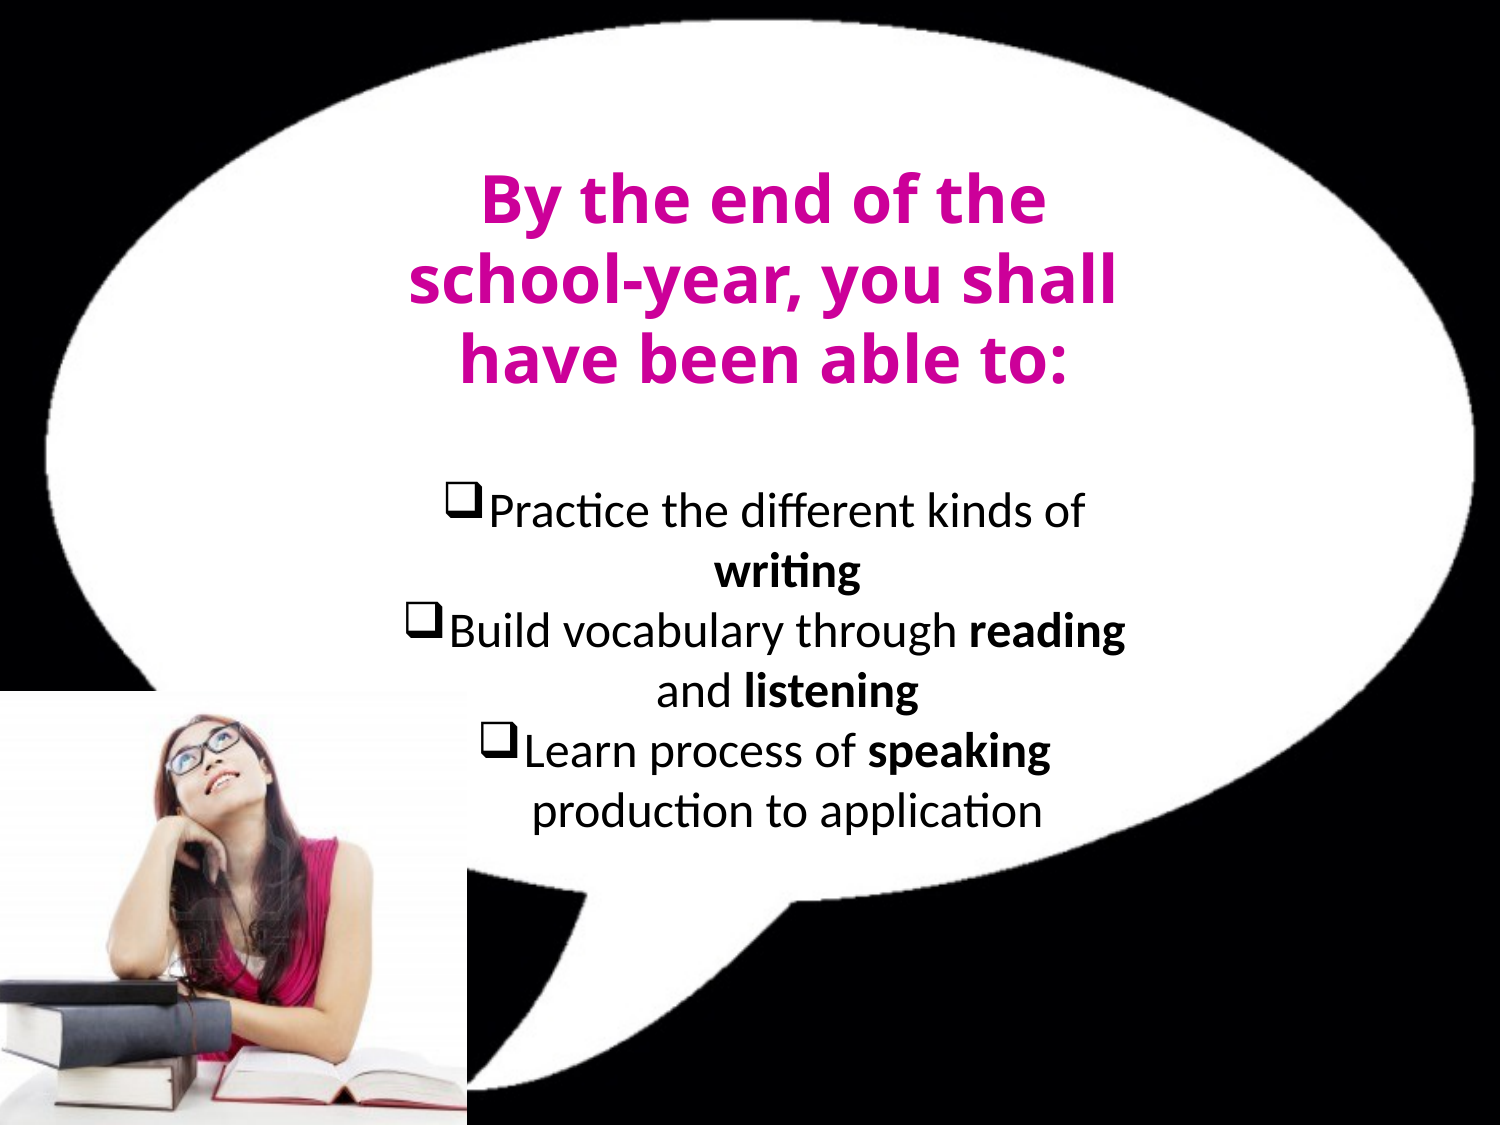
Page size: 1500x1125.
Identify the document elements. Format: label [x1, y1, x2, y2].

picture [0, 691, 468, 1125]
list [0, 0, 1500, 1125]
